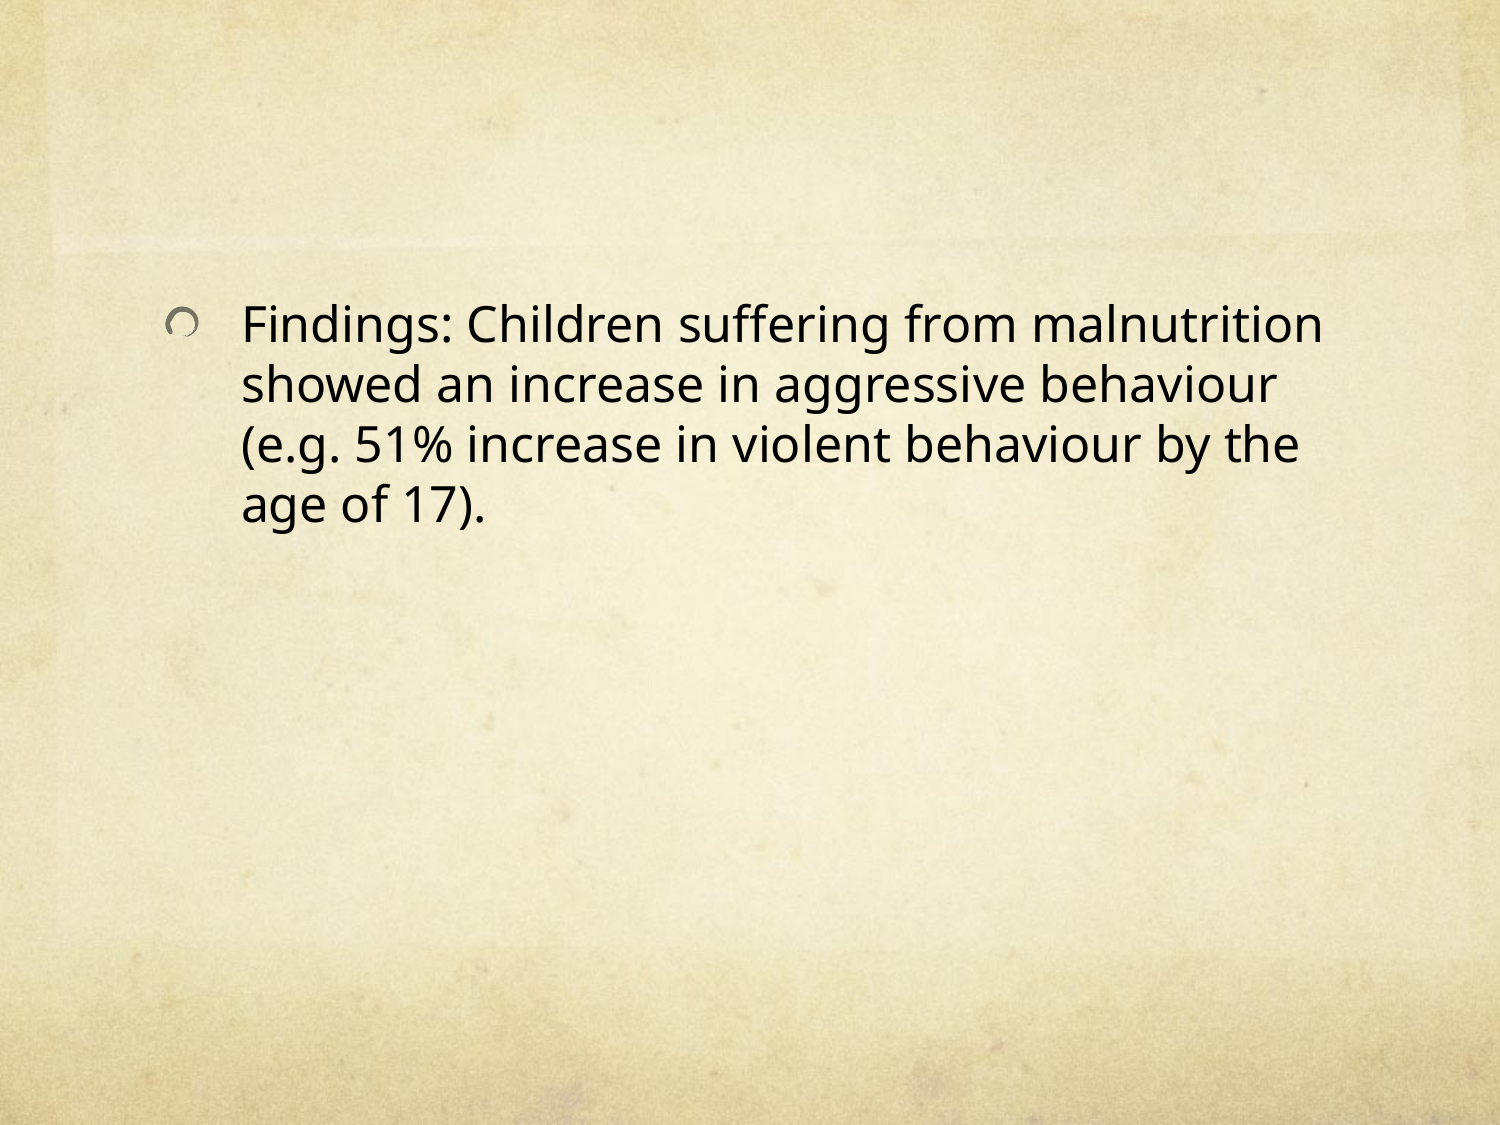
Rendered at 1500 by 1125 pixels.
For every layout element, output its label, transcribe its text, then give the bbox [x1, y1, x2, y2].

picture [0, 0, 1500, 1125]
list Findings: Children suffering from malnutrition showed an increase in aggressive behaviour (e.g. 51% increase in violent behaviour by the age of 17). [150, 284, 1350, 950]
